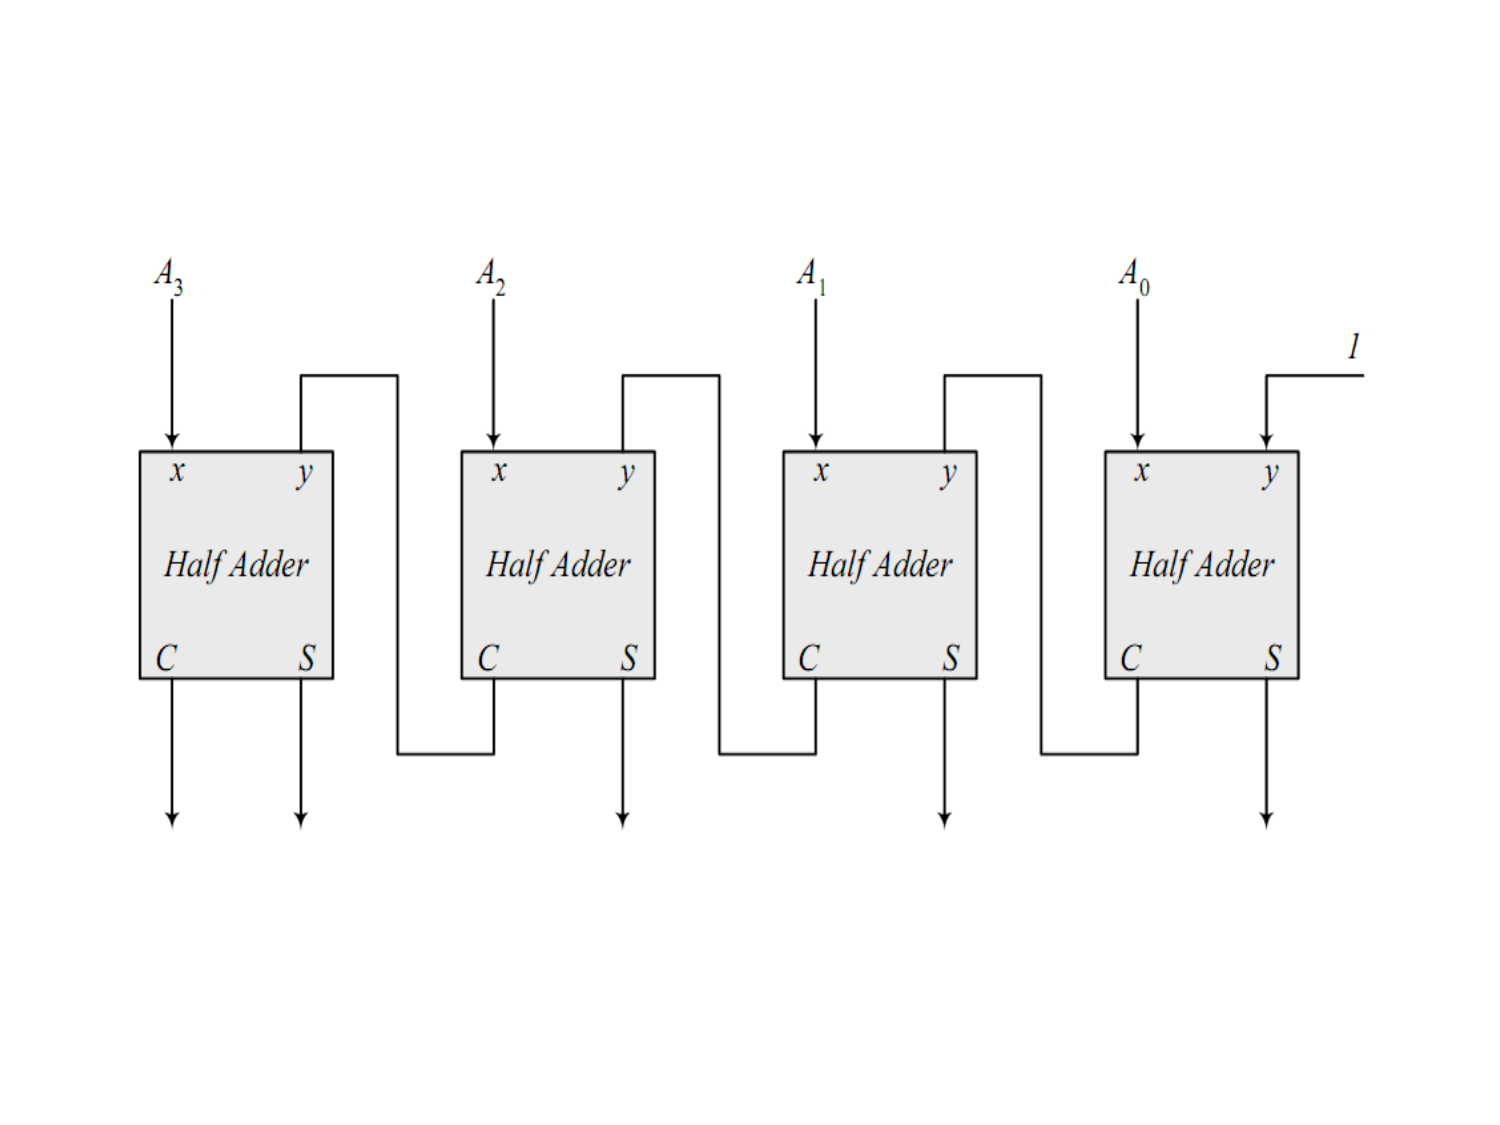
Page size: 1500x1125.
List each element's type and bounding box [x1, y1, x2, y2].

picture [74, 224, 1500, 871]
